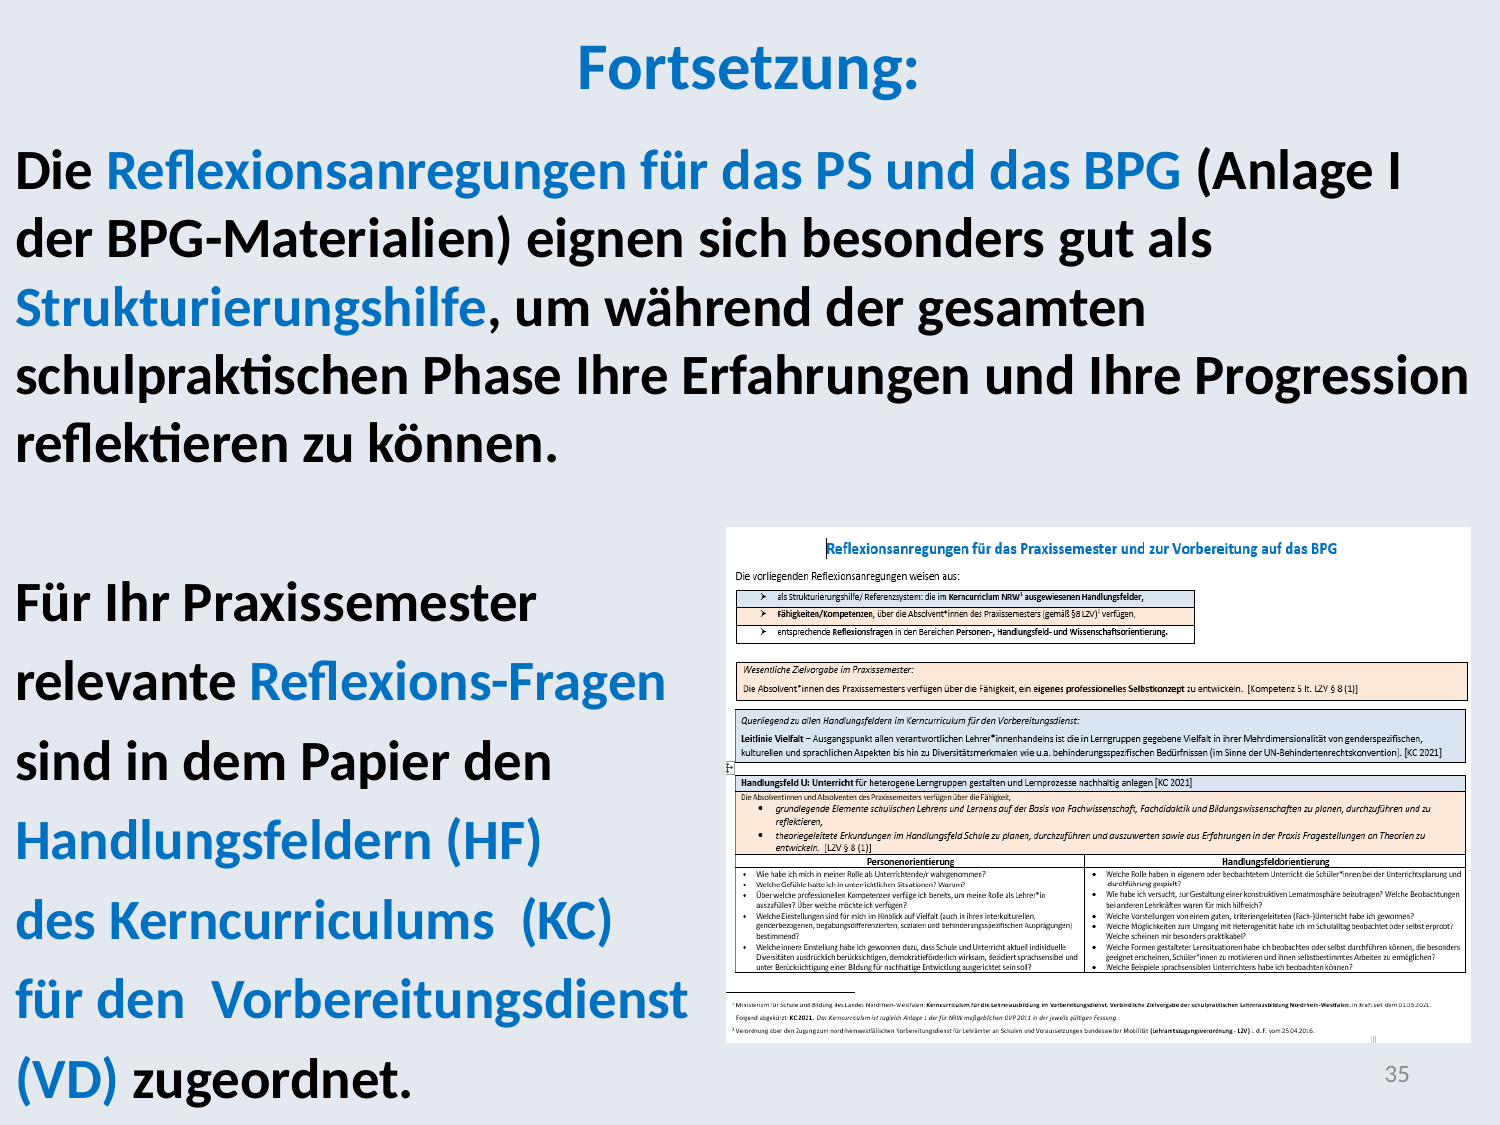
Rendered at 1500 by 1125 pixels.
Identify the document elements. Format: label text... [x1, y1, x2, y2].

slide_number 35 [1074, 1052, 1425, 1103]
picture [726, 526, 1471, 1043]
list Die Reflexionsanregungen für das PS und das BPG (Anlage I der BPG-Materialien) eignen sich besonders gut als Strukturierungshilfe, um während der gesamten schulpraktischen Phase Ihre Erfahrungen und Ihre Progression reflektieren zu können. Für Ihr Praxissemester relevante Reflexions-Fragen sind in dem Papier den Handlungsfeldern (HF) des Kerncurriculums (KC) für den Vorbereitungsdienst (VD) zugeordnet. [0, 125, 1500, 1125]
title Fortsetzung: [0, 0, 1500, 125]
